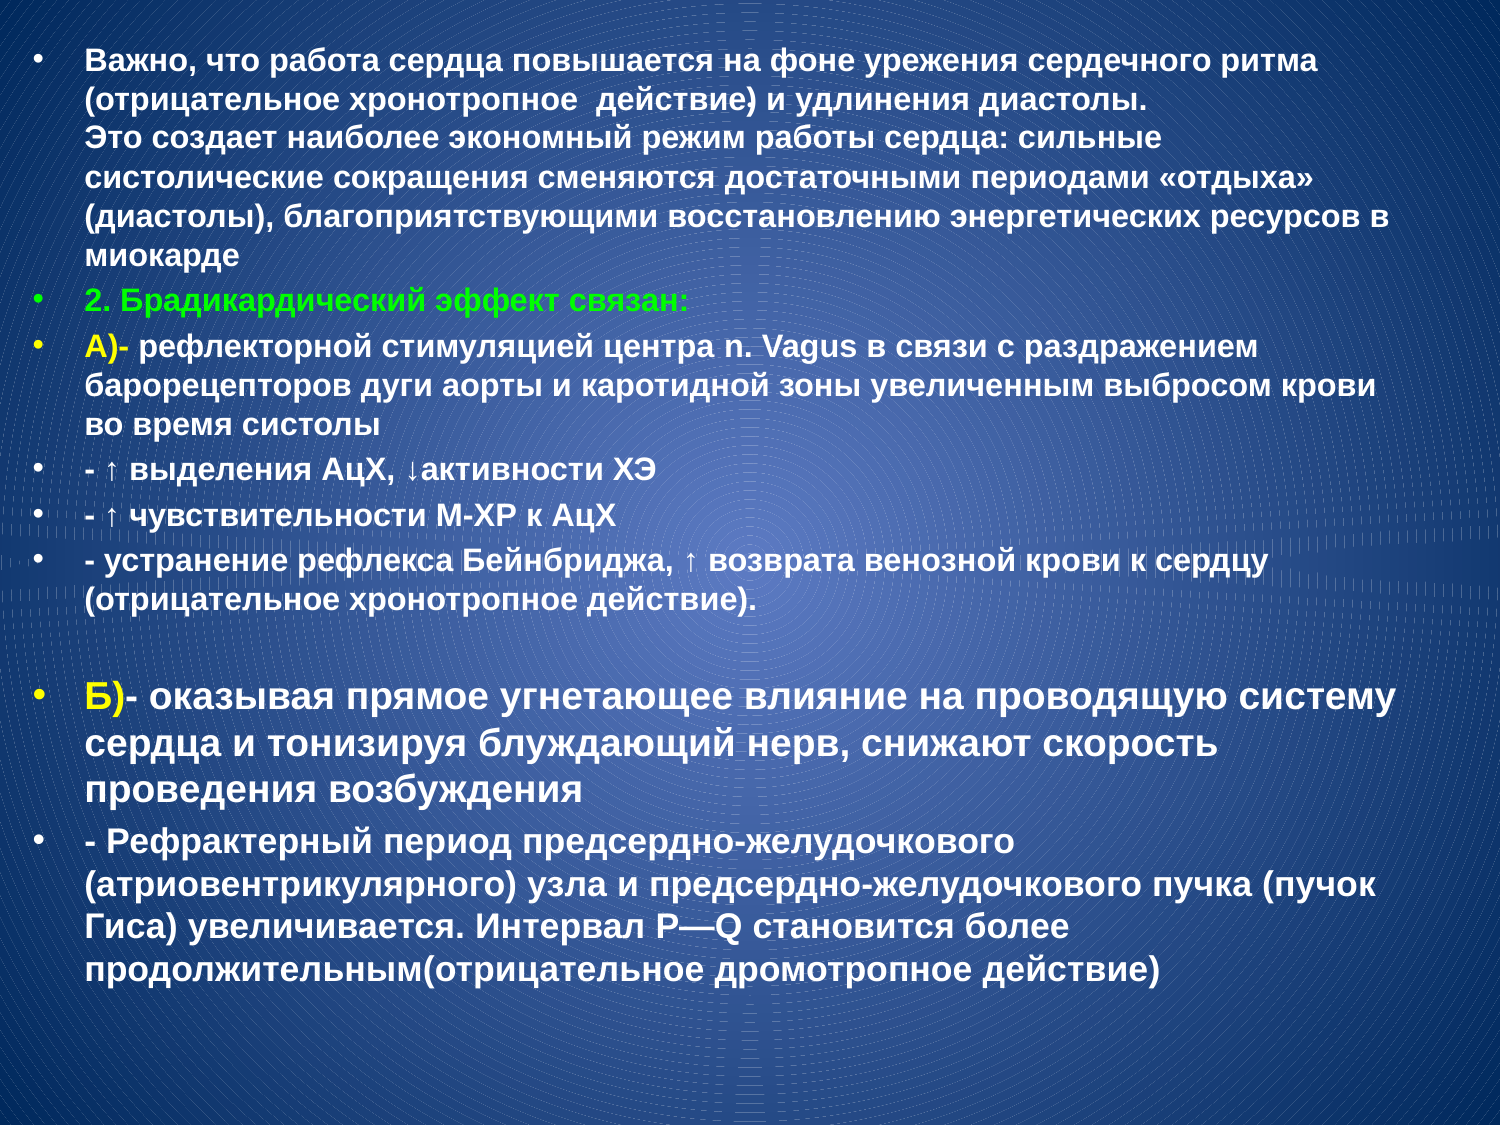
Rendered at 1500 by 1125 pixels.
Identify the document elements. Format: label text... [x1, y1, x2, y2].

list Важно, что работа сердца повышается на фоне урежения сердечного ритма (отрицательное хронотропное действие) и удлинения диастолы. Это создает наиболее экономный режим работы сердца: сильные систолические сокращения сменяются достаточными периодами «отдыха» (диастолы), благо­приятствующими восстановлению энергетических ресурсов в миокарде 2. Брадикардический эффект связан: А)- рефлекторной стимуляцией центра n. Vagus в связи с раздражением барорецепторов дуги аорты и каротидной зоны увеличенным выбросом крови во время систолы - ↑ выделения АцХ, ↓активности ХЭ - ↑ чувствительности М-ХР к АцХ - устранение рефлекса Бейнбриджа, ↑ возврата венозной крови к сердцу (отрицательное хронотропное действие). Б)- оказывая прямое угнетающее влияние на проводящую систему сердца и тонизируя блуждающий нерв, снижают скорость проведения возбуждения - Рефрактерный период предсердно-желудочкового (атриовентрикулярного) уз­ла и предсердно-желудочкового пучка (пучок Гиса) увеличивается. Интервал Р—Q становится более продолжительным(отрицательное дромотропное действие) [17, 30, 1425, 1005]
